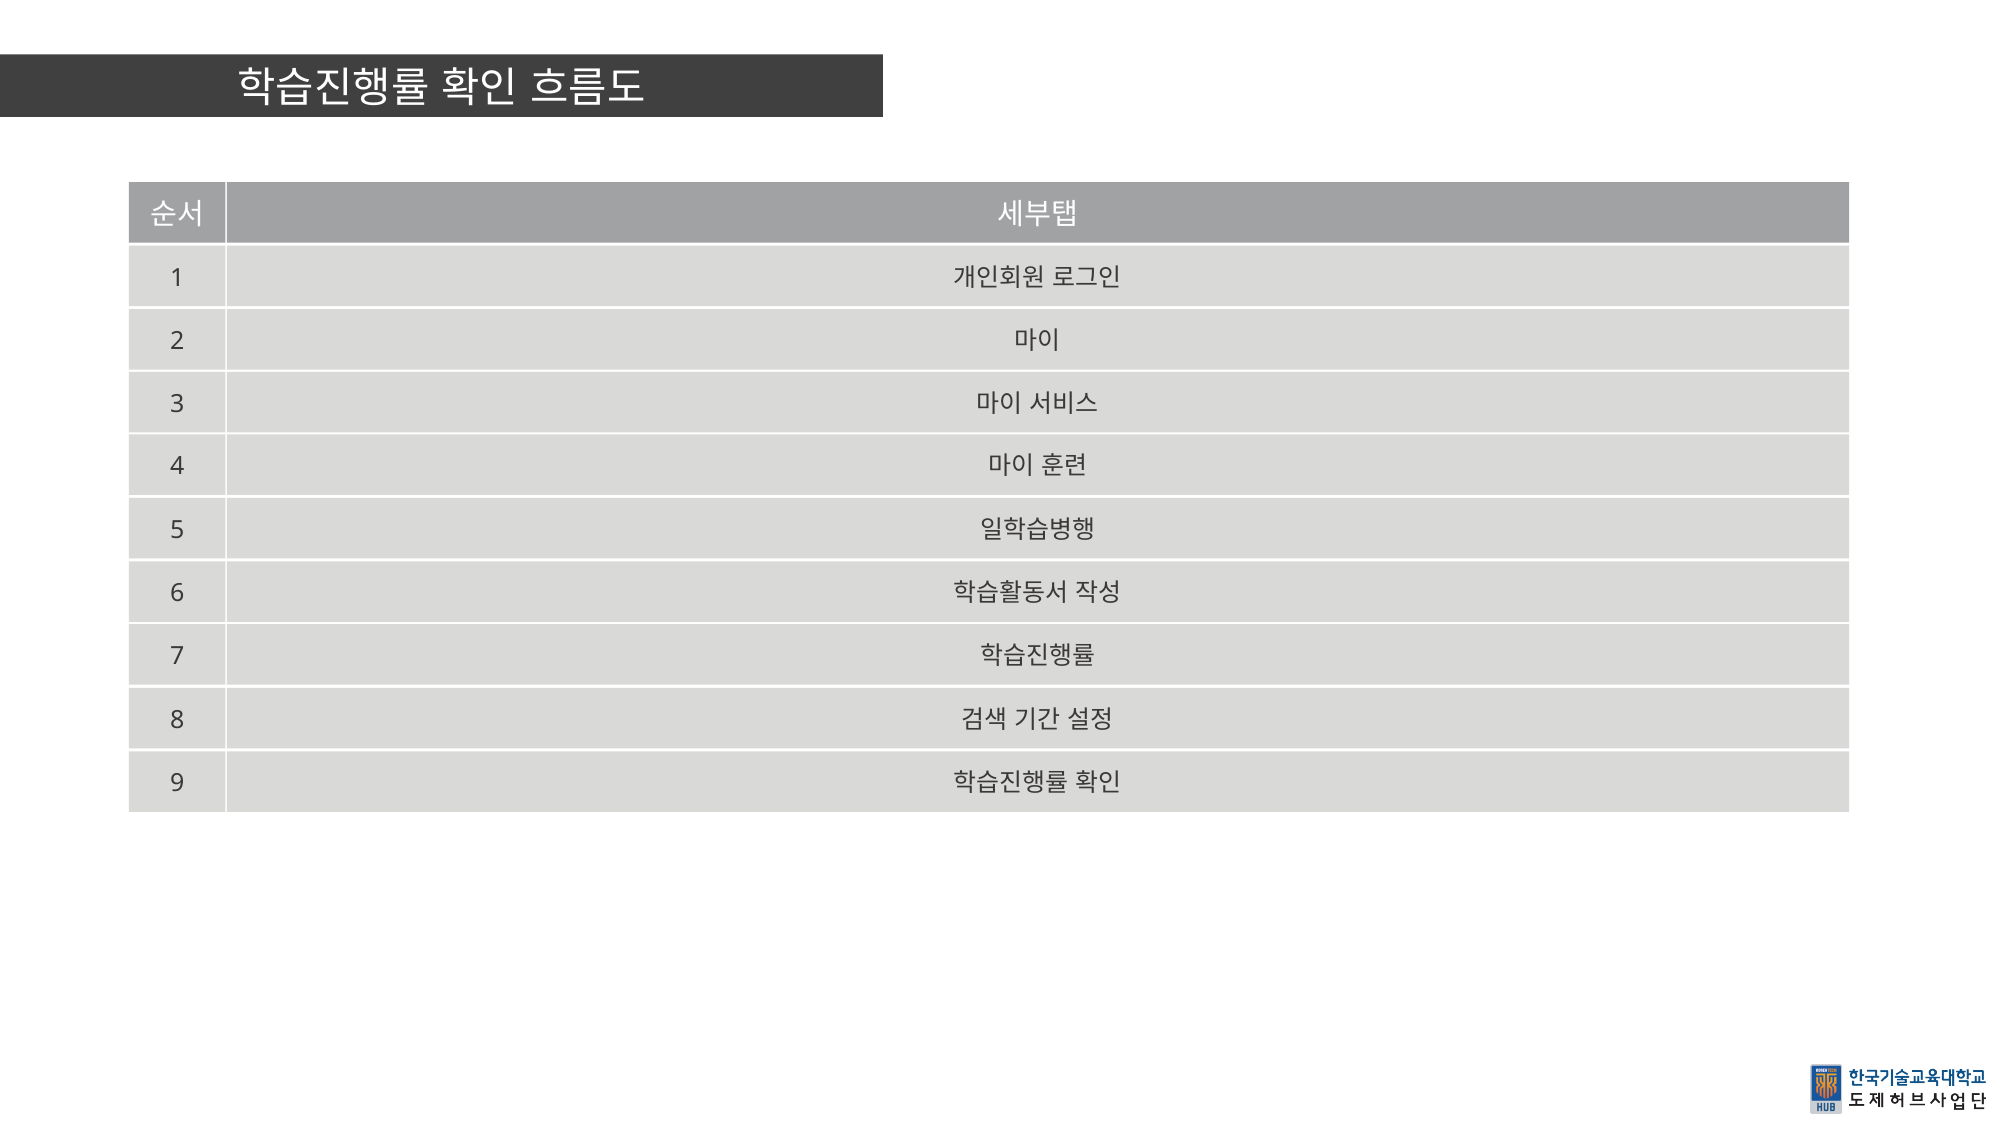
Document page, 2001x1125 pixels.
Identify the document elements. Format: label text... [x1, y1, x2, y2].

text_box 7 [128, 623, 226, 686]
picture [1810, 1064, 1986, 1114]
text_box 4 [128, 433, 226, 496]
text_box 3 [128, 371, 226, 433]
text_box 6 [128, 560, 226, 623]
text_box 마이 서비스 [226, 371, 1850, 433]
text_box 2 [128, 308, 226, 371]
text_box 학습진행률 확인 흐름도 [0, 53, 884, 118]
text_box 9 [128, 750, 226, 813]
text_box 개인회원 로그인 [226, 245, 1850, 307]
text_box 순서 [128, 181, 226, 244]
text_box 검색 기간 설정 [226, 687, 1850, 749]
text_box 세부탭 [226, 181, 1850, 244]
text_box 일학습병행 [226, 497, 1850, 559]
text_box 마이 훈련 [226, 433, 1850, 496]
text_box 학습진행률 확인 [226, 750, 1850, 813]
text_box 학습진행률 [226, 623, 1850, 686]
text_box 5 [128, 497, 226, 559]
text_box 8 [128, 687, 226, 749]
text_box 마이 [226, 308, 1850, 371]
text_box 학습활동서 작성 [226, 560, 1850, 623]
text_box 1 [128, 245, 226, 307]
